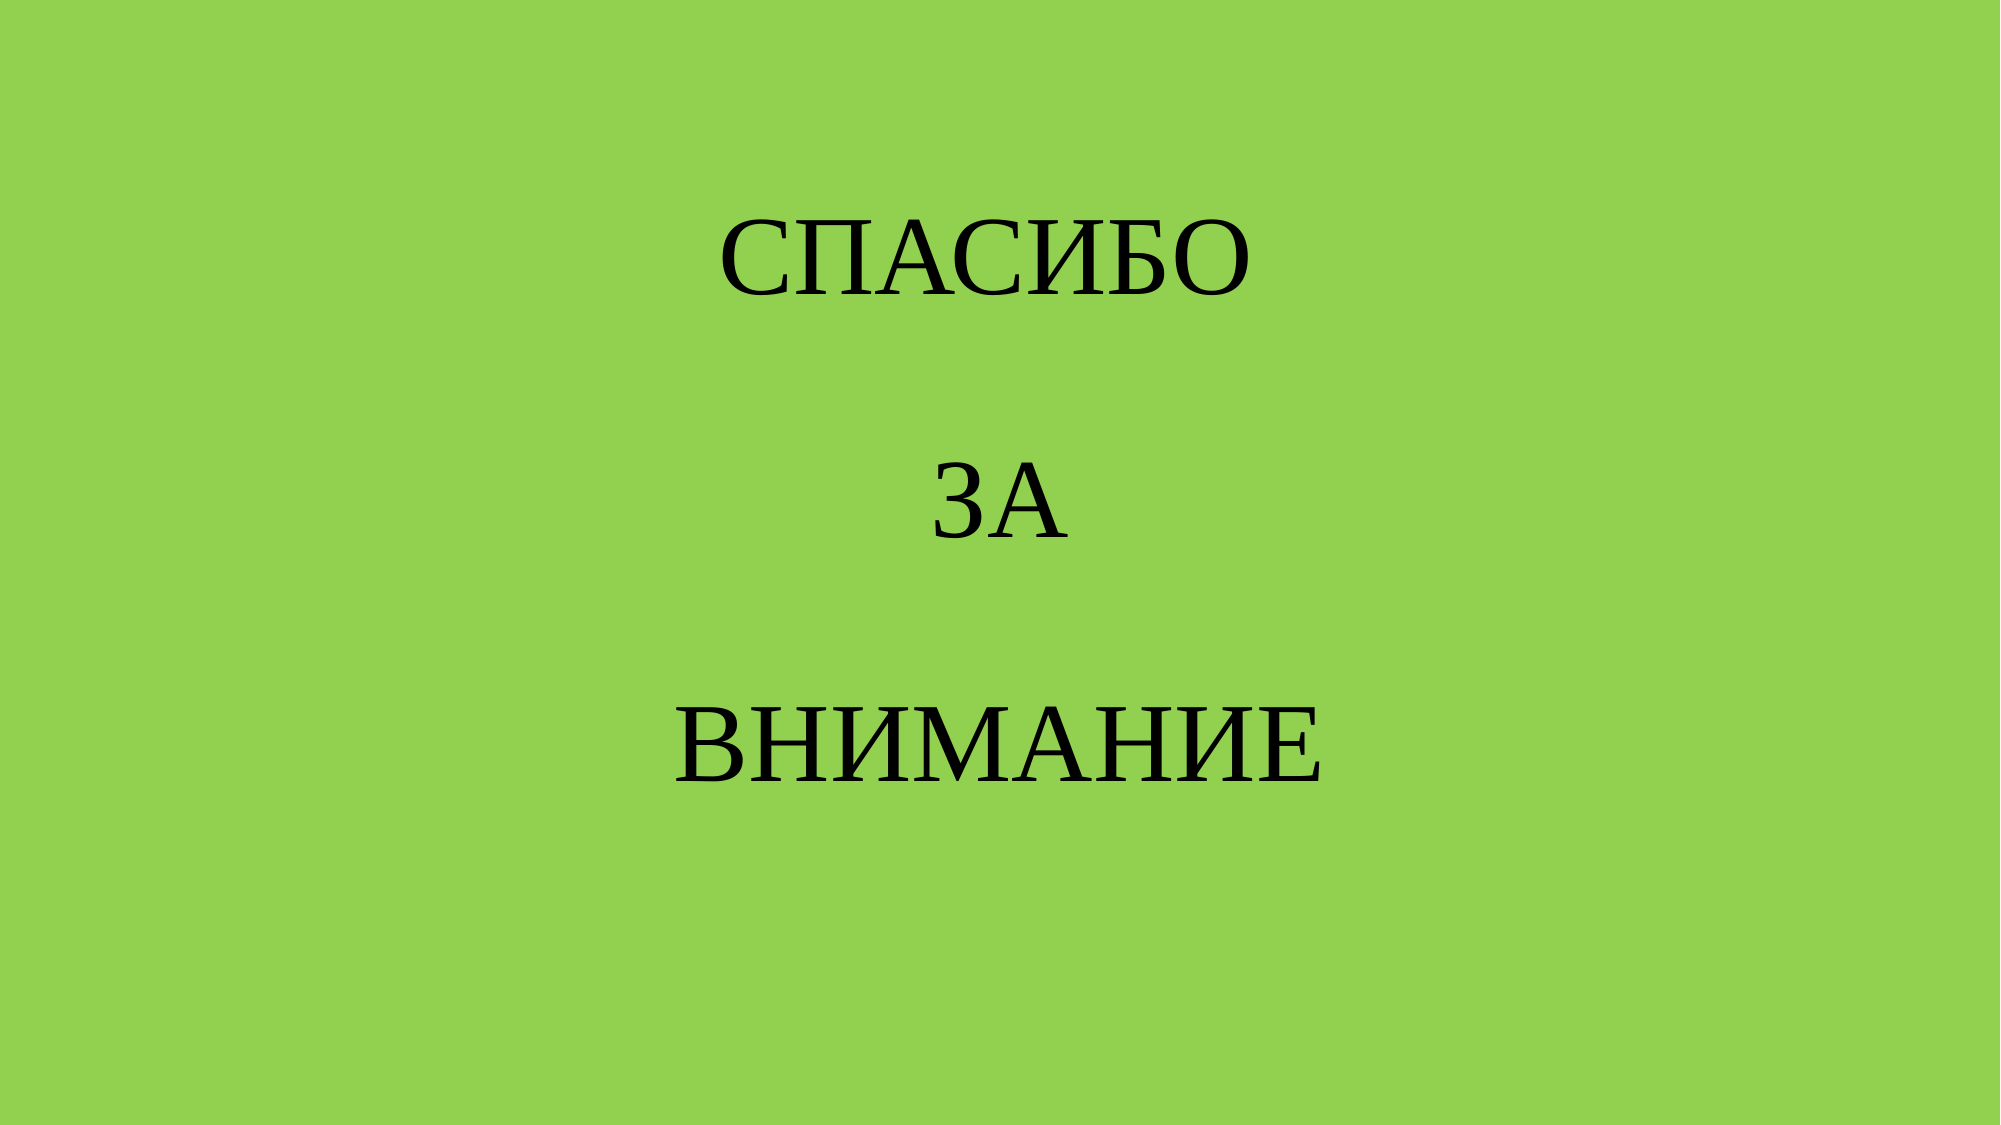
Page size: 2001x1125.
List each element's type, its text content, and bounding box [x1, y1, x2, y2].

title СПАСИБО ЗА ВНИМАНИЕ [249, 184, 1750, 813]
